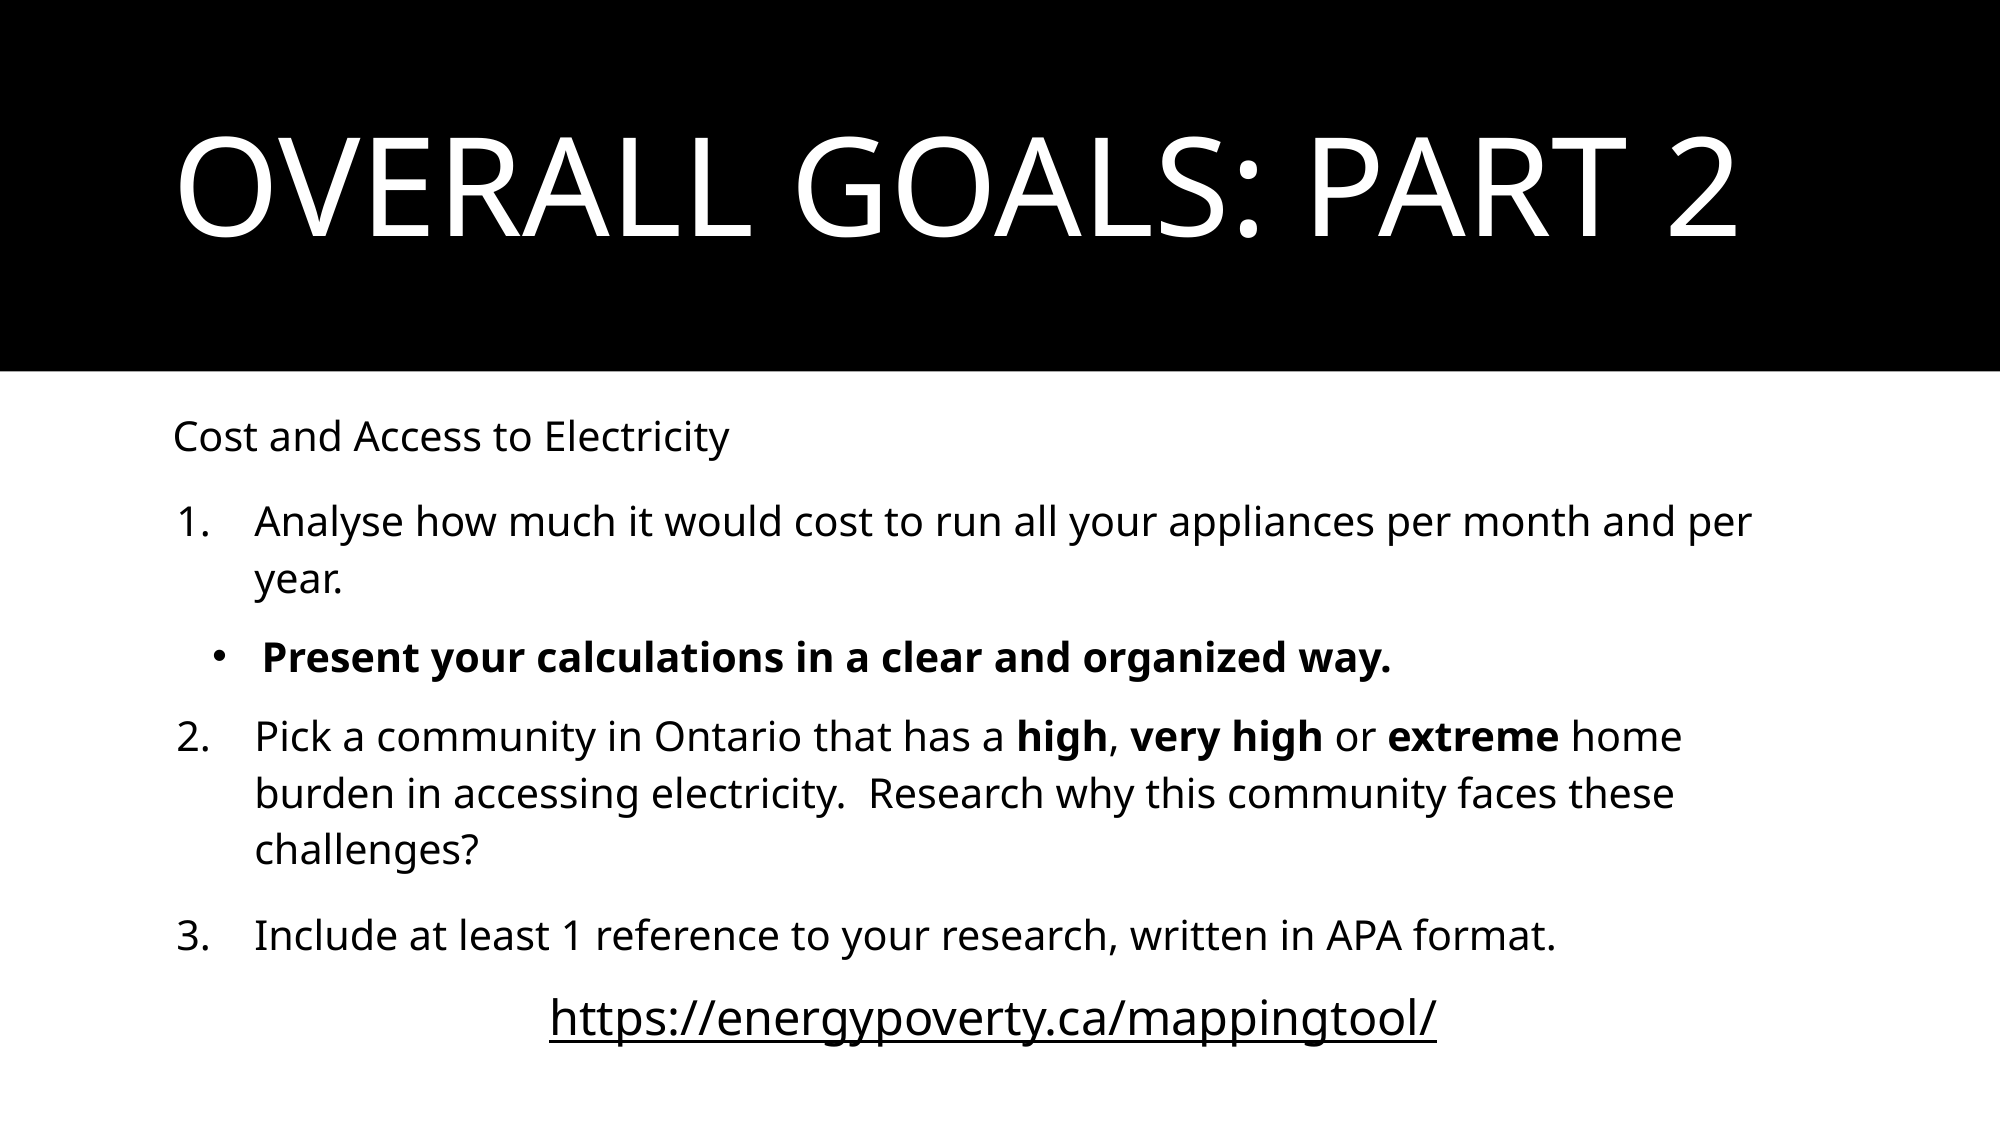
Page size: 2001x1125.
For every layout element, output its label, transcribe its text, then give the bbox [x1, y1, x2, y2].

list Cost and Access to Electricity Analyse how much it would cost to run all your appliances per month and per year. Present your calculations in a clear and organized way. Pick a community in Ontario that has a high, very high or extreme home burden in accessing electricity. Research why this community faces these challenges? Include at least 1 reference to your research, written in APA format. https://energypoverty.ca/mappingtool/ [157, 395, 1842, 1066]
title OVERALL GOALS: PART 2 [157, 52, 1842, 332]
